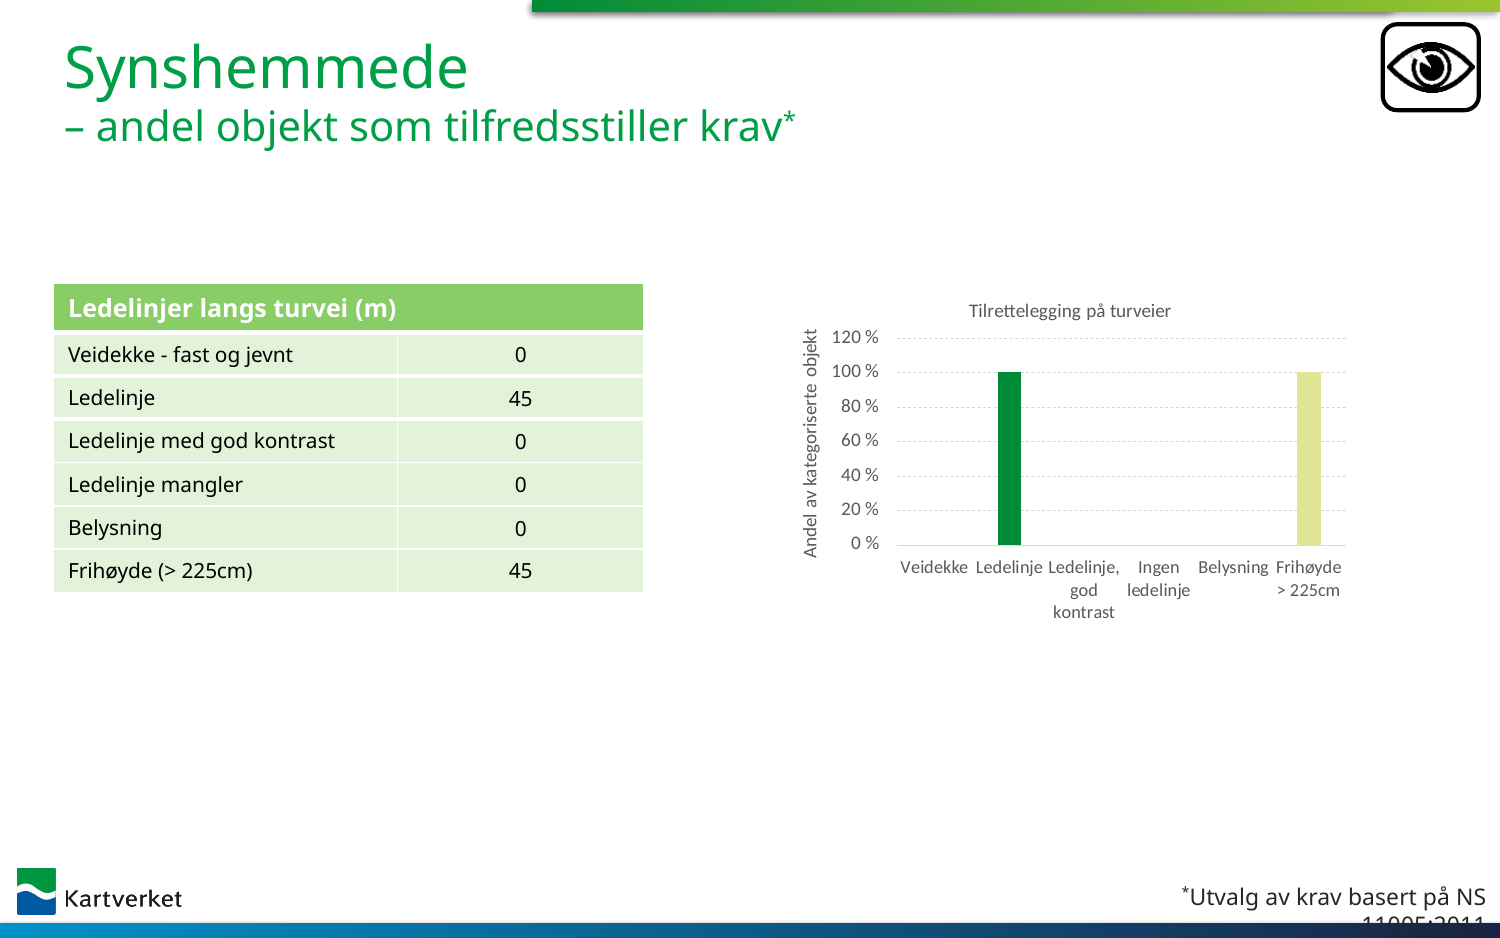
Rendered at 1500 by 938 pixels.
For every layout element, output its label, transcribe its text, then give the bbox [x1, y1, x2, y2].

text_box *Utvalg av krav basert på NS 11005:2011 [1068, 873, 1500, 938]
text_box Synshemmede – andel objekt som tilfredsstiller krav* [49, 24, 1431, 158]
table_header Ledelinjer langs turvei (m) [54, 284, 643, 330]
table_cell 45 [398, 378, 643, 417]
table_cell 45 [398, 550, 643, 592]
table_cell Ledelinje med god kontrast [54, 421, 397, 462]
table_cell Frihøyde (> 225cm) [54, 550, 397, 592]
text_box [1382, 24, 1480, 111]
table_cell 0 [398, 335, 643, 374]
table_cell Belysning [54, 507, 397, 548]
table_cell 0 [398, 421, 643, 462]
table_cell Ledelinje mangler [54, 463, 397, 505]
table_cell Ledelinje [54, 378, 397, 417]
picture [791, 291, 1349, 630]
table_cell 0 [398, 463, 643, 505]
table_cell 0 [398, 507, 643, 548]
table_cell Veidekke - fast og jevnt [54, 335, 397, 374]
